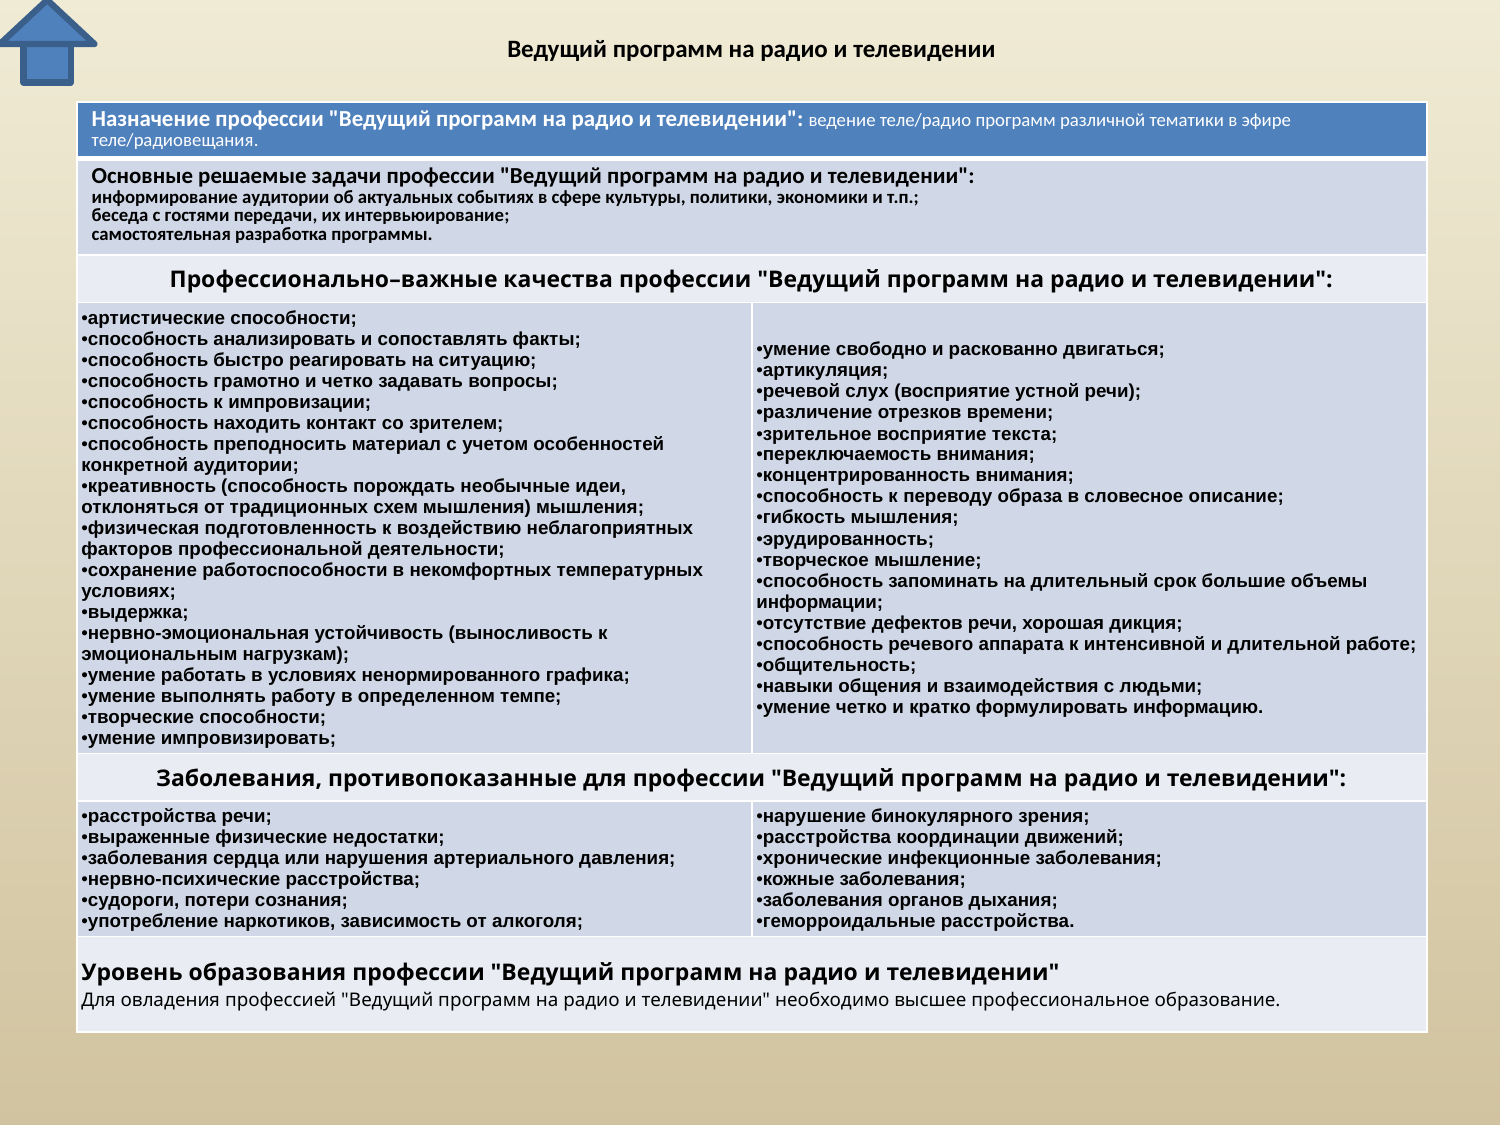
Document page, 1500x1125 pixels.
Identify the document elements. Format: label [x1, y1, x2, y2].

table_header [78, 103, 1426, 156]
title [76, 0, 1427, 96]
table_cell [78, 161, 1426, 254]
table_cell [78, 802, 751, 936]
text_box [0, 0, 94, 82]
table_cell [78, 937, 1426, 1031]
table_cell [78, 303, 751, 753]
table_cell [753, 802, 1426, 936]
table_cell [78, 256, 1426, 302]
table_cell [753, 303, 1426, 753]
table_cell [78, 754, 1426, 800]
